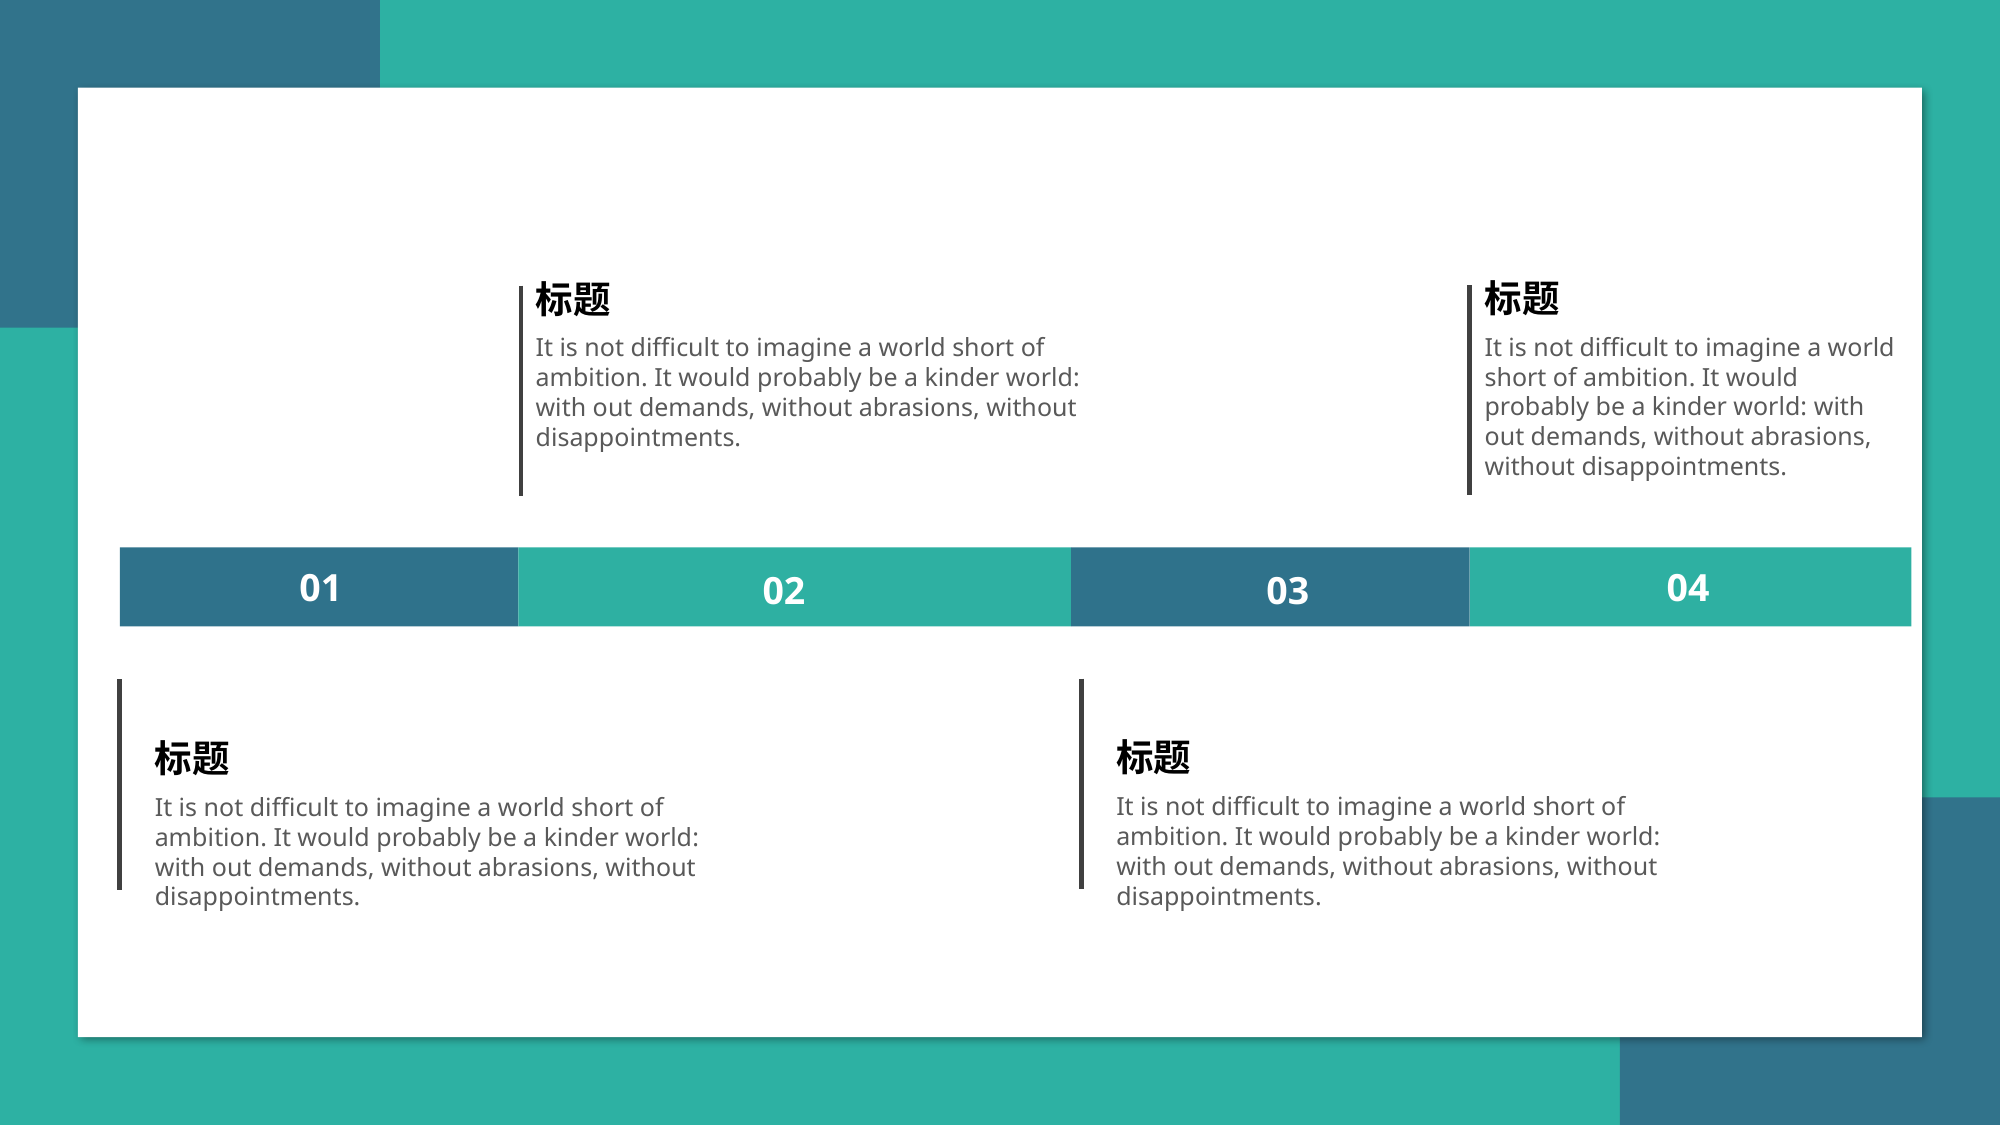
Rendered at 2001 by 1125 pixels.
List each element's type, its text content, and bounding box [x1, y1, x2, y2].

text_box It is not difficult to imagine a world short of ambition. It would probably be a kinder world: with out demands, without abrasions, without disappointments. [1470, 323, 1925, 489]
text_box 标题 [1101, 726, 1507, 782]
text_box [1071, 547, 1469, 627]
text_box It is not difficult to imagine a world short of ambition. It would probably be a kinder world: with out demands, without abrasions, without disappointments. [521, 324, 1129, 459]
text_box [518, 547, 1071, 627]
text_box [119, 547, 518, 627]
text_box It is not difficult to imagine a world short of ambition. It would probably be a kinder world: with out demands, without abrasions, without disappointments. [1101, 782, 1710, 918]
text_box It is not difficult to imagine a world short of ambition. It would probably be a kinder world: with out demands, without abrasions, without disappointments. [140, 783, 748, 919]
text_box 标题 [1469, 267, 1875, 323]
text_box 标题 [140, 727, 545, 783]
text_box 标题 [520, 268, 926, 324]
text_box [1469, 547, 1912, 627]
